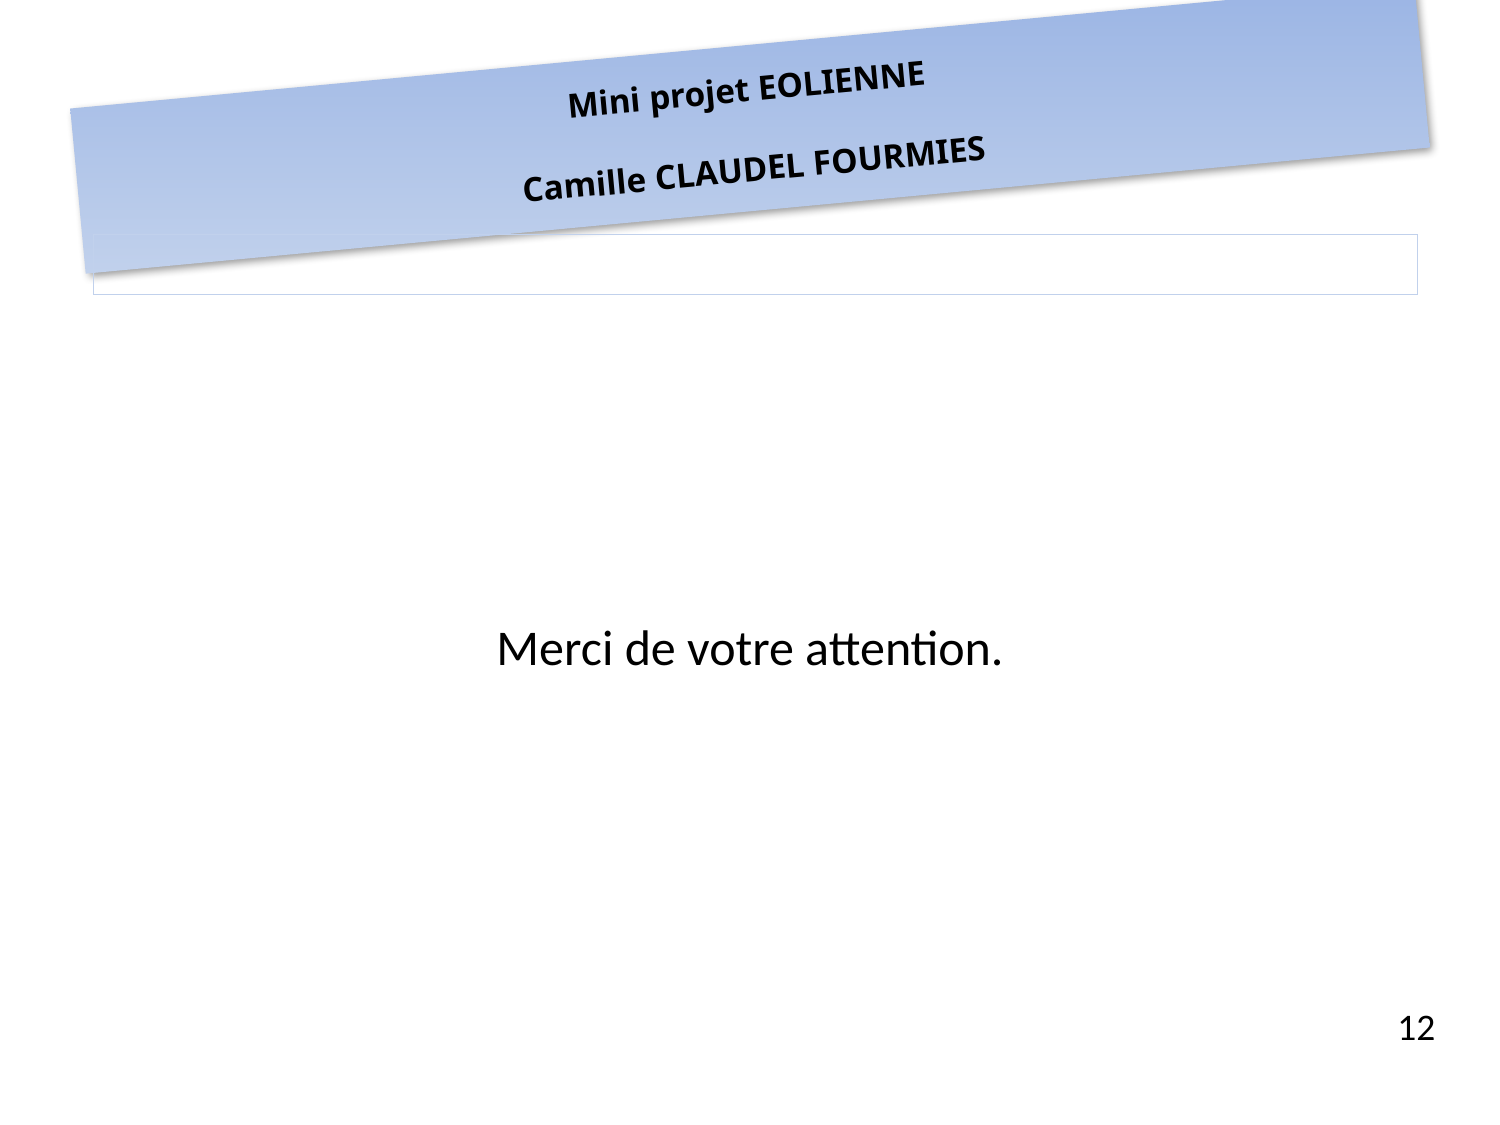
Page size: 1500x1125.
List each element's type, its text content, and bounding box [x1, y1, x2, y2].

text_box [93, 234, 1418, 295]
list Merci de votre attention. [75, 328, 1425, 938]
title Mini projet EOLIENNE Camille CLAUDEL FOURMIES [70, 0, 1430, 274]
text_box 12 [1382, 996, 1454, 1056]
